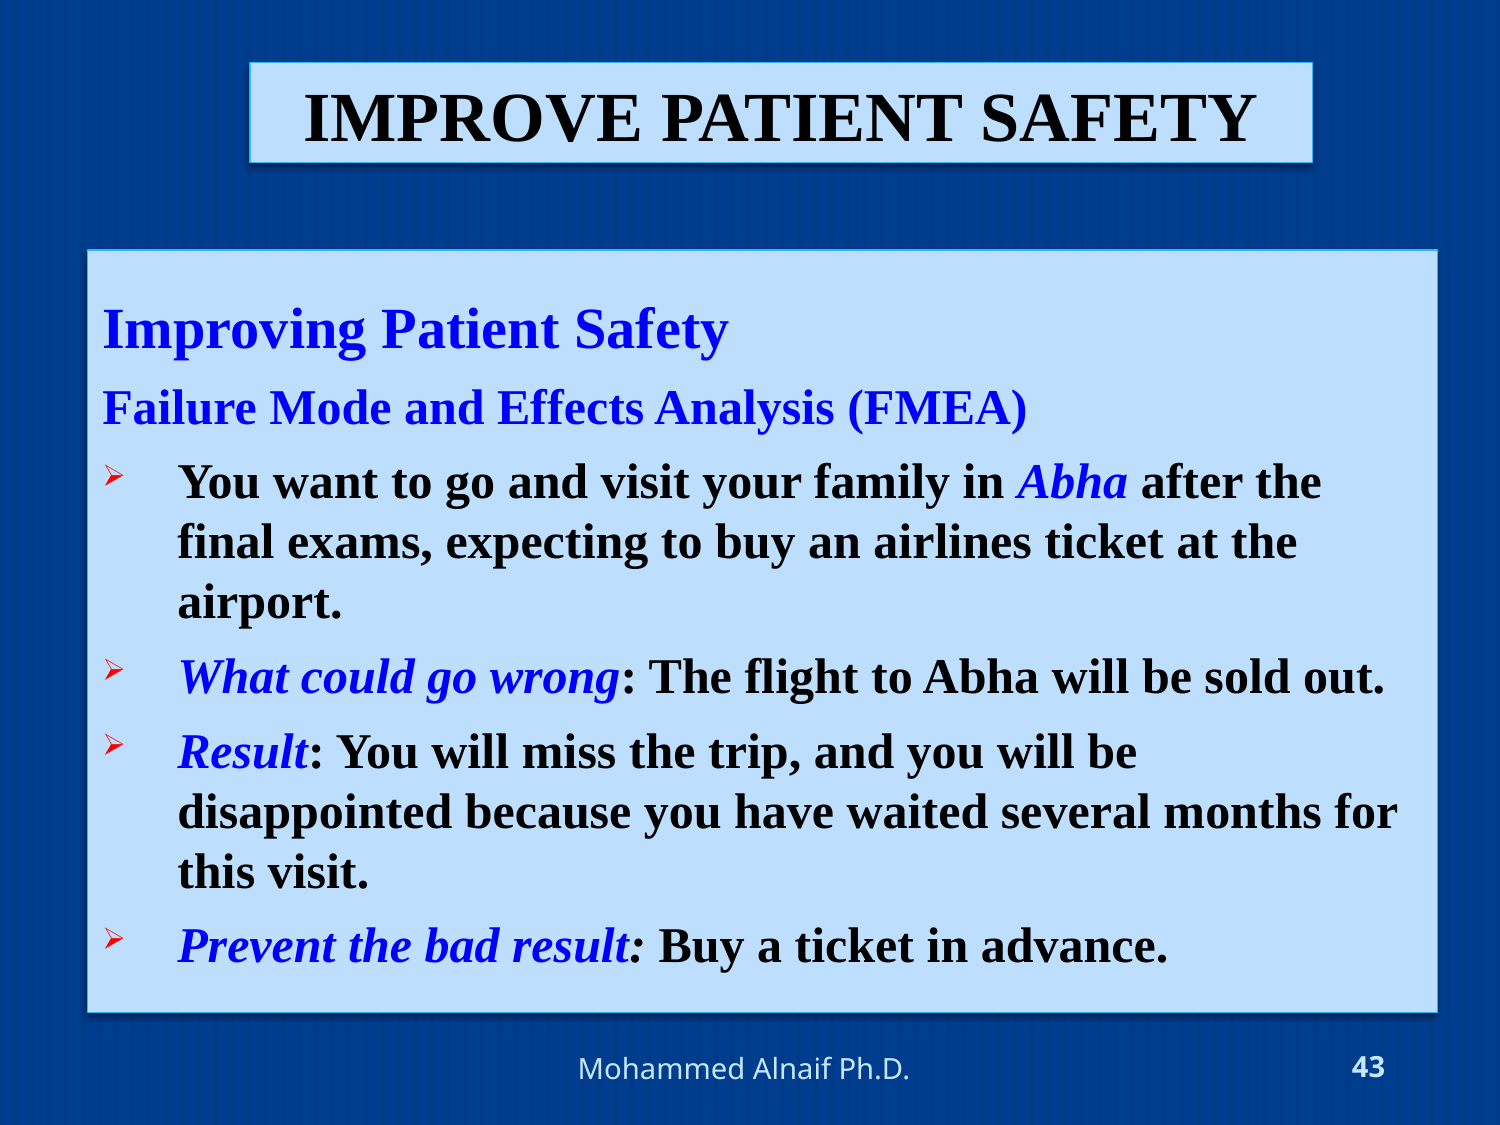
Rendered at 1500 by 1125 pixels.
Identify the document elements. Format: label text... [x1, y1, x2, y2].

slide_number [12, 995, 350, 1108]
title improve patient safety [249, 62, 1313, 163]
subtitle Improving Patient Safety Failure Mode and Effects Analysis (FMEA) You want to go and visit your family in Abha after the final exams, expecting to buy an airlines ticket at the airport. What could go wrong: The flight to Abha will be sold out. Result: You will miss the trip, and you will be disappointed because you have waited several months for this visit. Prevent the bad result: Buy a ticket in advance. [87, 249, 1438, 1013]
slide_number 43 [1299, 1037, 1438, 1100]
footer Mohammed Alnaif Ph.D. [525, 1037, 925, 1098]
